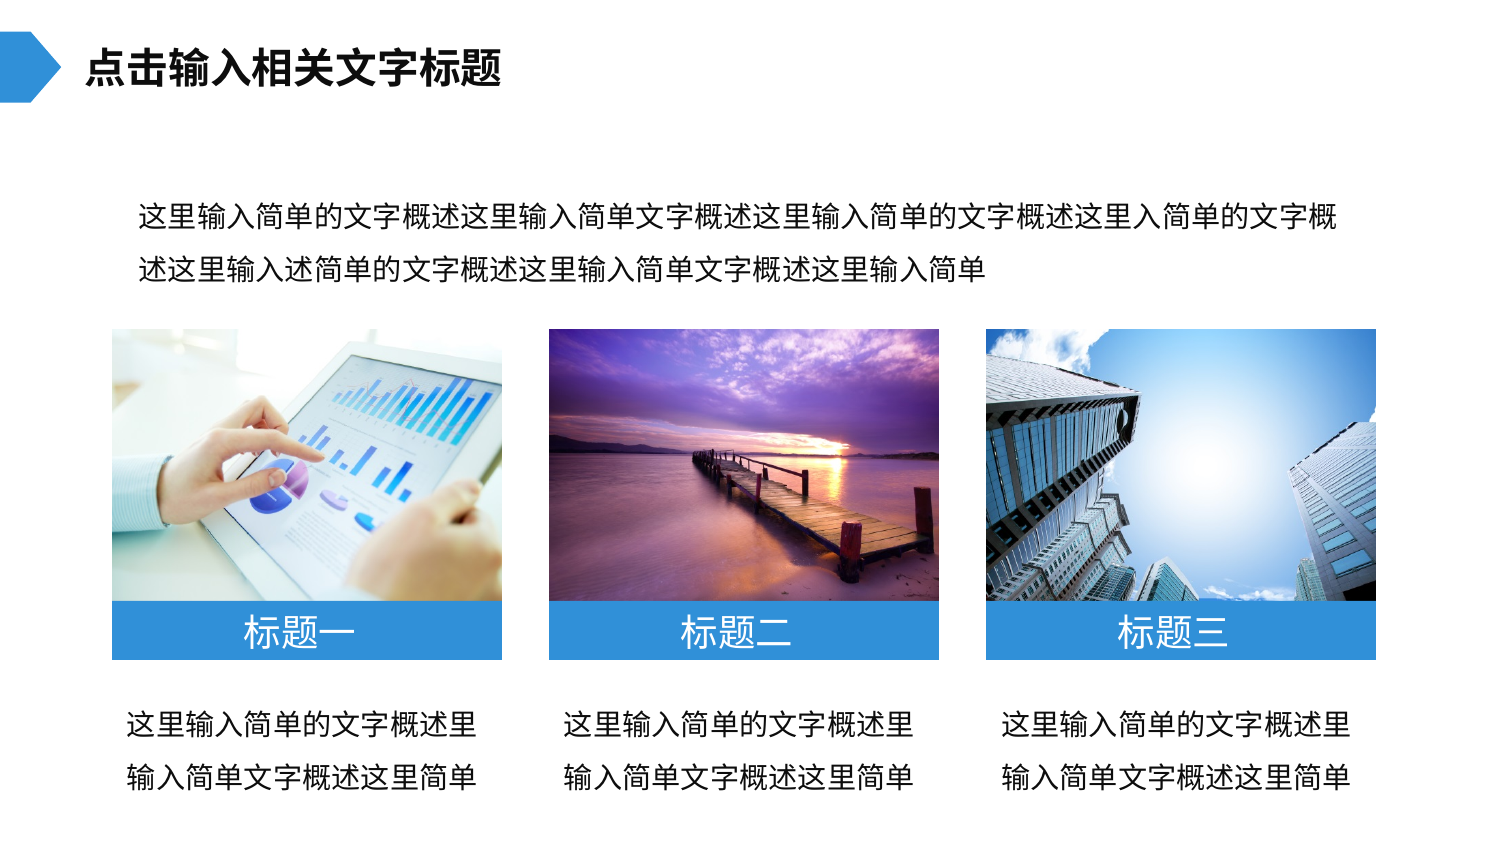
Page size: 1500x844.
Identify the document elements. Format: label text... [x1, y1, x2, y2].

text_box [0, 29, 63, 105]
text_box [984, 599, 1378, 662]
text_box [110, 327, 504, 599]
text_box 这里输入简单的文字概述里输入简单文字概述这里简单 [986, 681, 1376, 802]
text_box 点击输入相关文字标题 [70, 34, 518, 100]
text_box 标题三 [1103, 601, 1246, 661]
text_box 这里输入简单的文字概述这里输入简单文字概述这里输入简单的文字概述这里入简单的文字概述这里输入述简单的文字概述这里输入简单文字概述这里输入简单 [123, 173, 1365, 294]
text_box [984, 327, 1378, 599]
text_box [547, 327, 941, 599]
text_box 这里输入简单的文字概述里输入简单文字概述这里简单 [112, 681, 502, 802]
text_box 这里输入简单的文字概述里输入简单文字概述这里简单 [549, 681, 939, 802]
text_box [547, 599, 941, 662]
text_box [110, 599, 504, 662]
text_box 标题二 [666, 601, 809, 661]
text_box 标题一 [228, 601, 372, 661]
